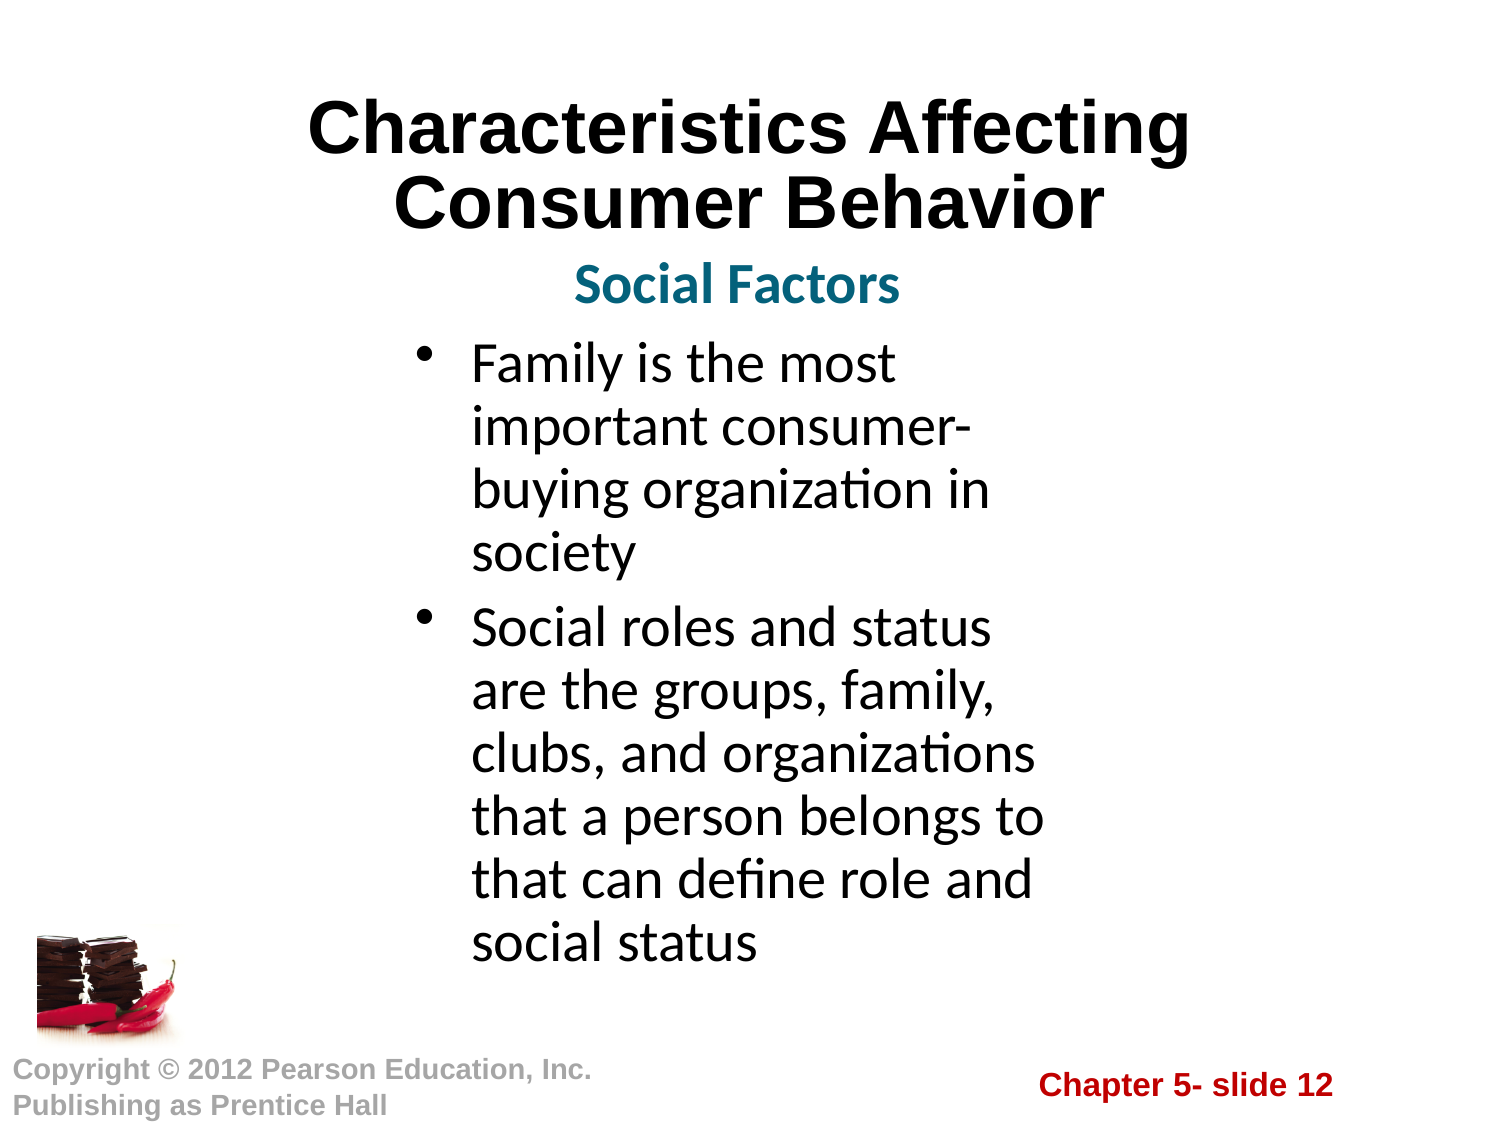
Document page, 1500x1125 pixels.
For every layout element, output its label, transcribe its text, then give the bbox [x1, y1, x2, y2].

picture [37, 924, 188, 1050]
title Characteristics Affecting Consumer Behavior [112, 37, 1388, 226]
list Social Factors [149, 237, 1326, 301]
list Family is the most important consumer-buying organization in society Social roles and status are the groups, family, clubs, and organizations that a person belongs to that can define role and social status [399, 324, 1076, 1051]
